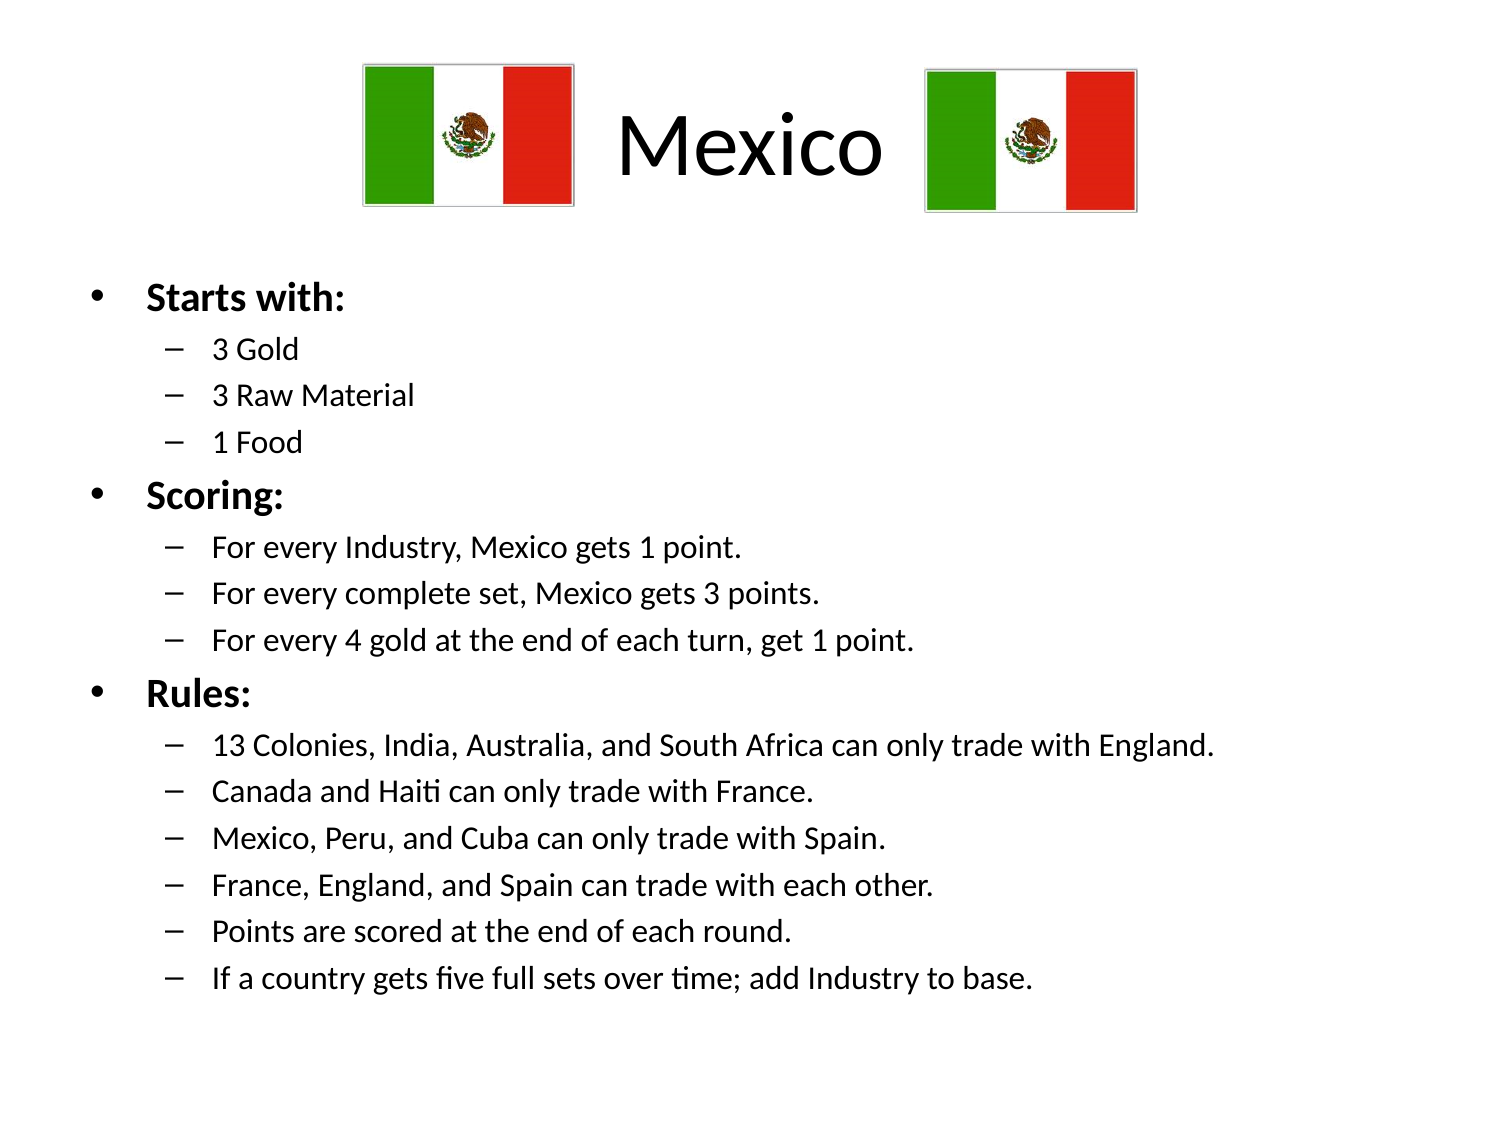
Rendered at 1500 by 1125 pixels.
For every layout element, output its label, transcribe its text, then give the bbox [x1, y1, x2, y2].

list Starts with: 3 Gold 3 Raw Material 1 Food Scoring: For every Industry, Mexico gets 1 point. For every complete set, Mexico gets 3 points. For every 4 gold at the end of each turn, get 1 point. Rules: 13 Colonies, India, Australia, and South Africa can only trade with England. Canada and Haiti can only trade with France. Mexico, Peru, and Cuba can only trade with Spain. France, England, and Spain can trade with each other. Points are scored at the end of each round. If a country gets five full sets over time; add Industry to base. [75, 262, 1425, 1005]
picture [362, 62, 576, 208]
picture [924, 67, 1138, 213]
title Mexico [75, 45, 1425, 233]
